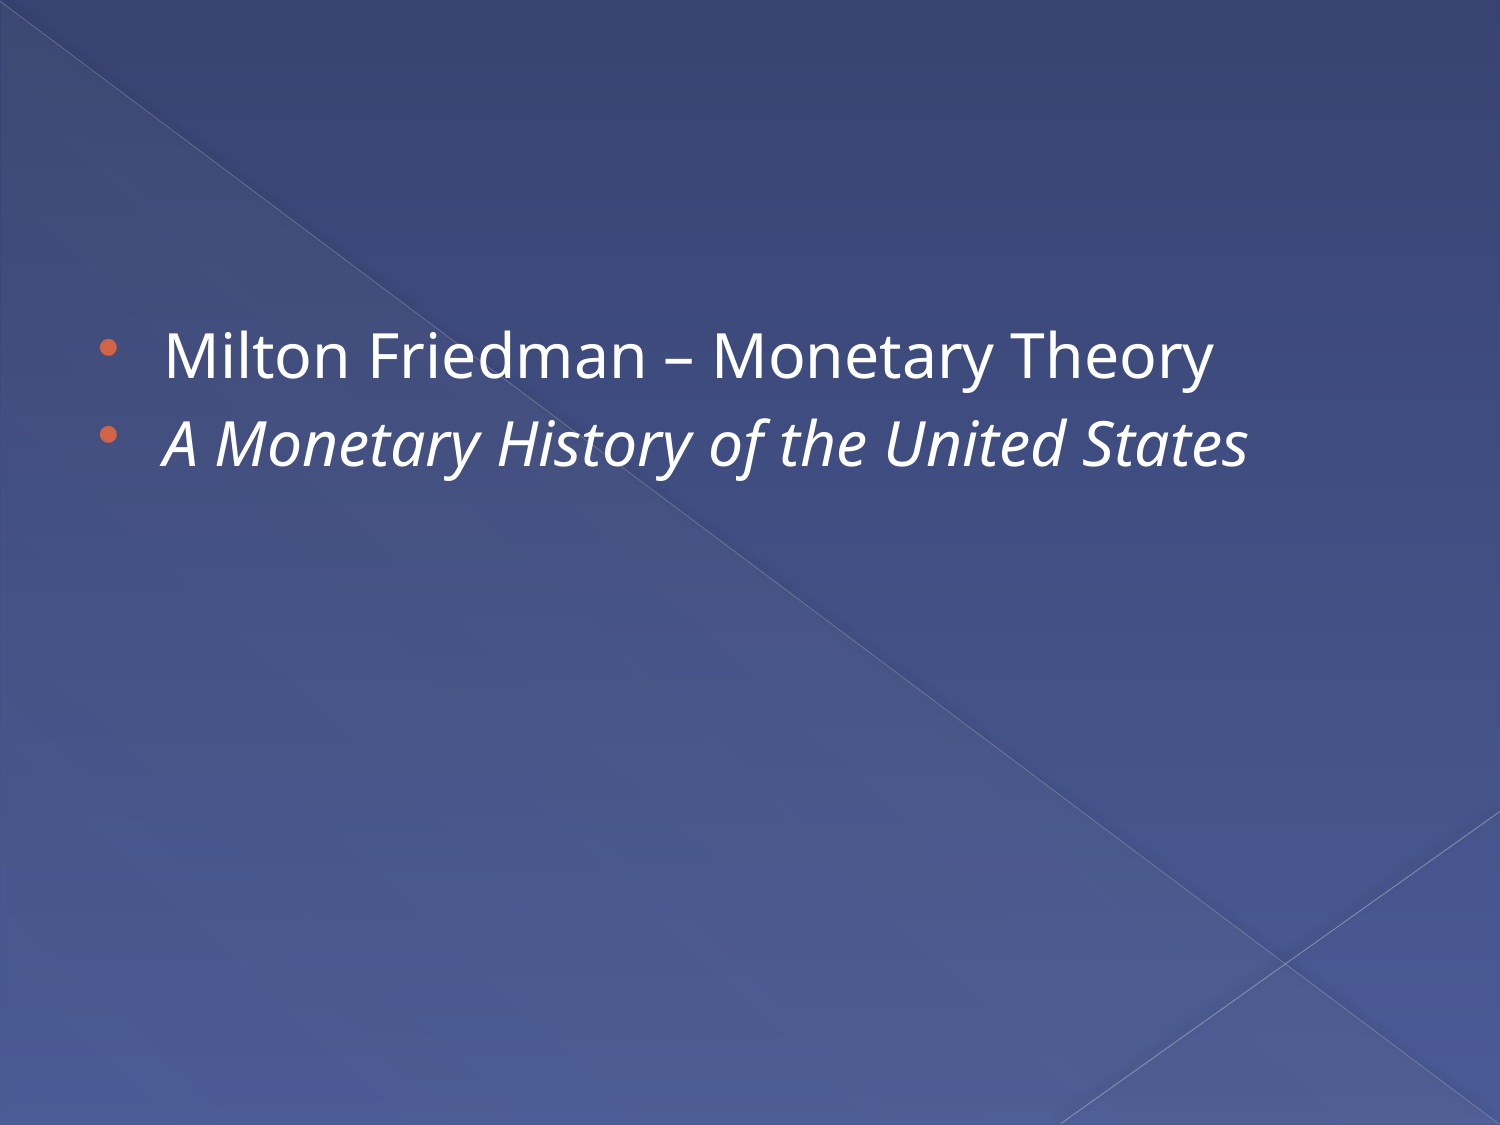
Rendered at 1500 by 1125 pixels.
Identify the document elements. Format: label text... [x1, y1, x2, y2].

list Milton Friedman – Monetary Theory A Monetary History of the United States [75, 308, 1425, 1059]
